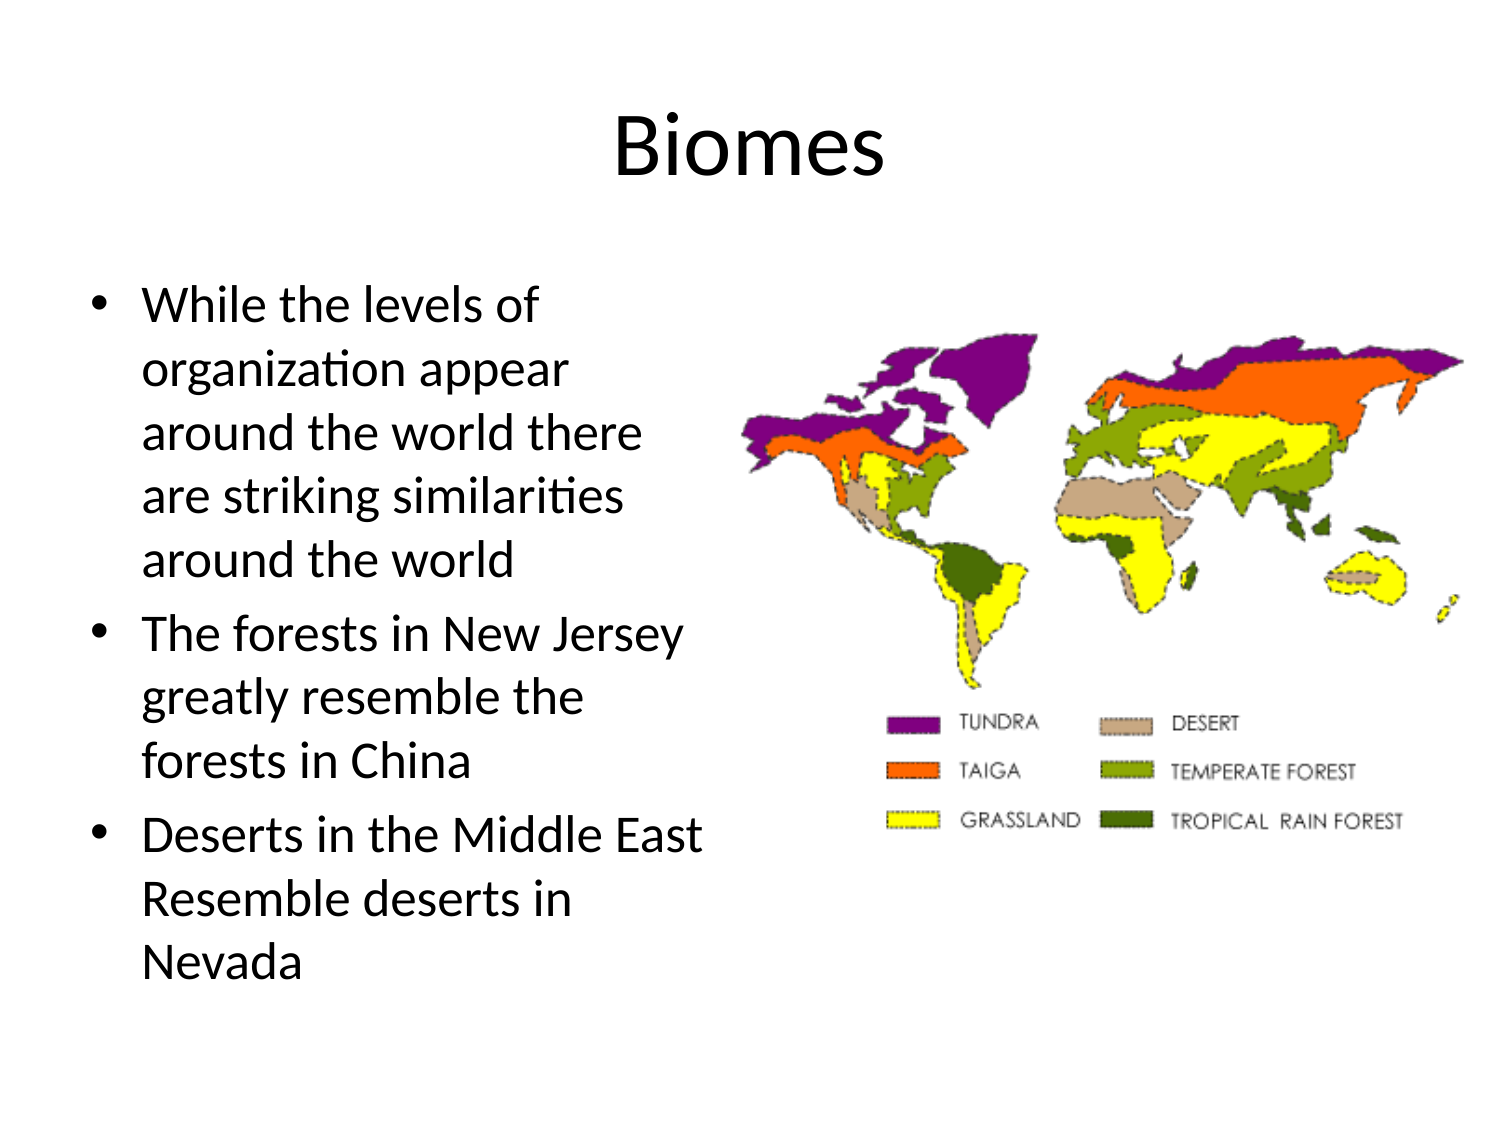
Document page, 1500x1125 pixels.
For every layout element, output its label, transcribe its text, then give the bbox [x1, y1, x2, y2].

list While the levels of organization appear around the world there are striking similarities around the world The forests in New Jersey greatly resemble the forests in China Deserts in the Middle East Resemble deserts in Nevada [75, 262, 738, 1005]
title Biomes [75, 45, 1425, 233]
picture [724, 312, 1492, 851]
